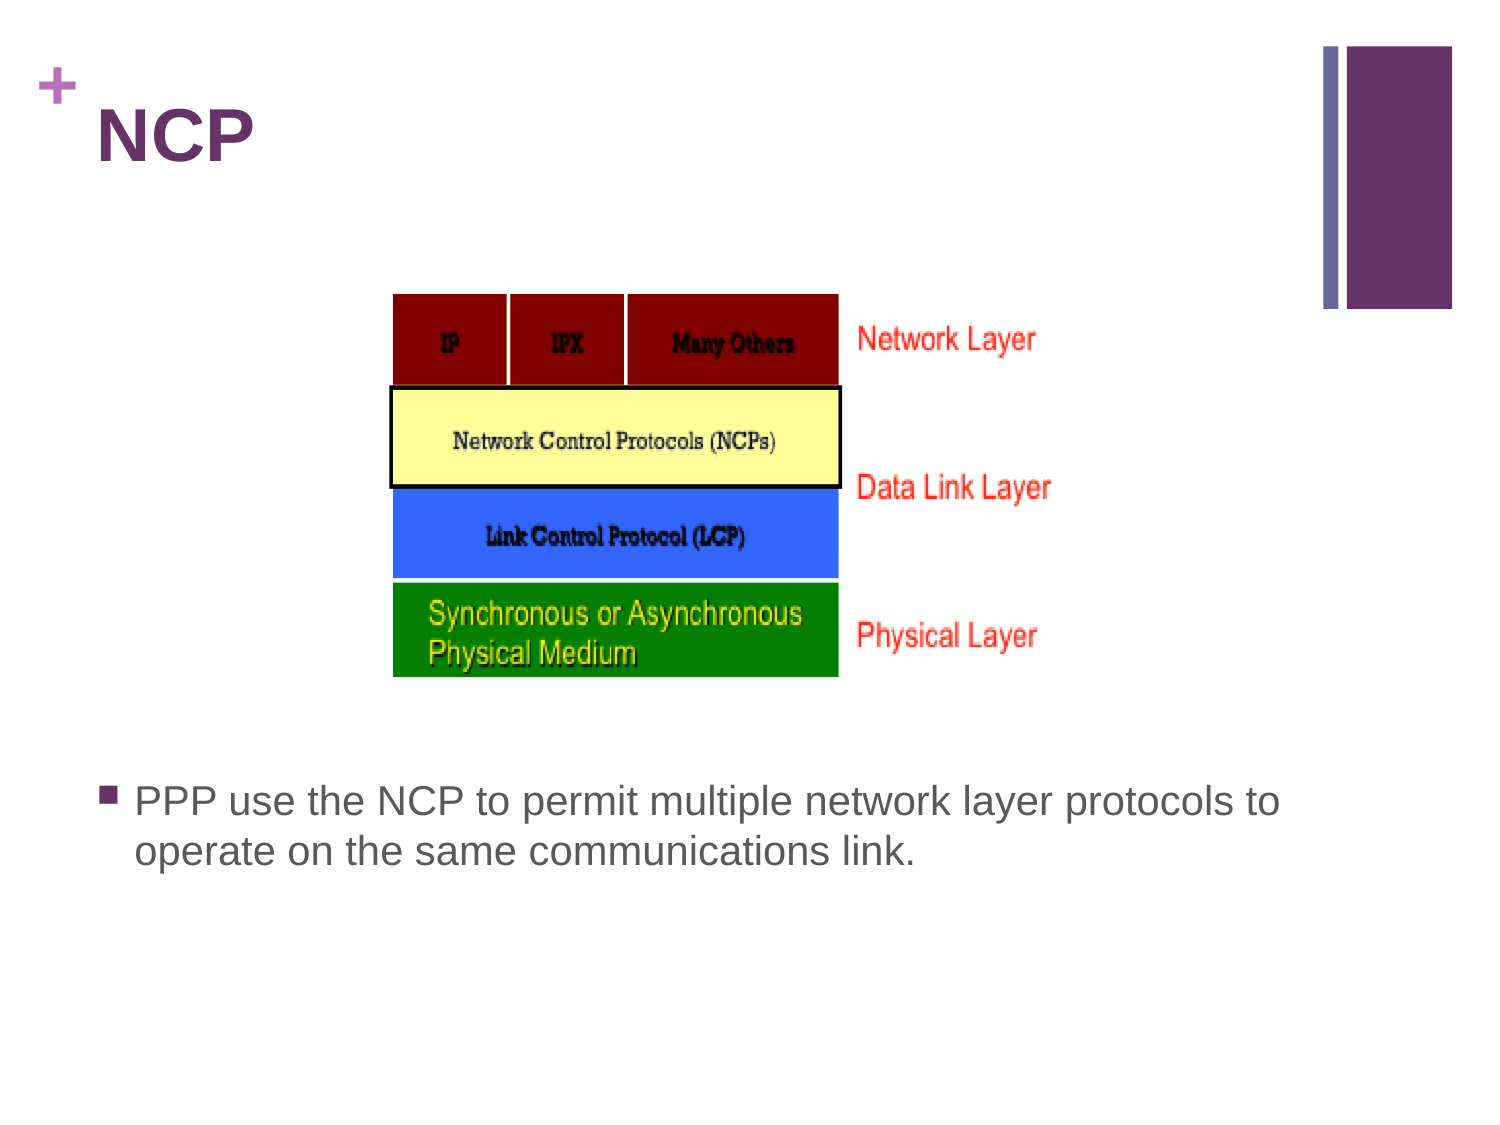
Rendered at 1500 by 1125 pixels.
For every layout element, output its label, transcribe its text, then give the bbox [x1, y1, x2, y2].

picture [367, 261, 1057, 693]
list PPP use the NCP to permit multiple network layer protocols to operate on the same communications link. [81, 582, 1322, 1081]
title NCP [81, 79, 1322, 263]
